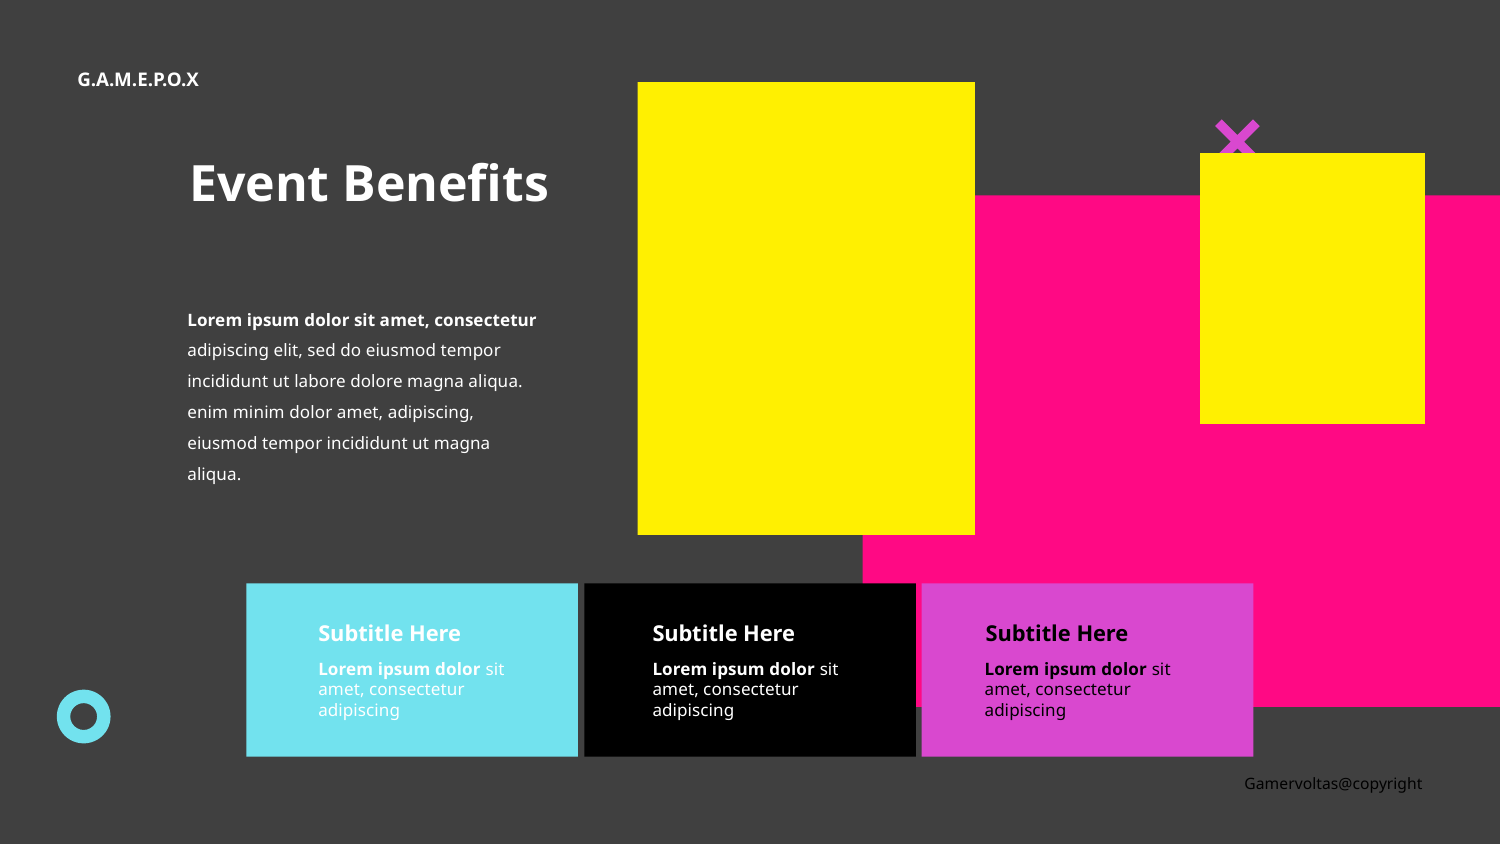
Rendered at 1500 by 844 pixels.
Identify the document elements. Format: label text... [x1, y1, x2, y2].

text_box [1213, 117, 1262, 153]
text_box [583, 582, 917, 758]
text_box [55, 688, 112, 745]
text_box Gamervoltas@copyright [1181, 766, 1438, 800]
text_box G.A.M.E.P.O.X [62, 60, 229, 98]
text_box Lorem ipsum dolor sit amet, consectetur adipiscing [652, 657, 868, 720]
picture [1199, 153, 1425, 424]
text_box Event Benefits [174, 143, 636, 219]
text_box [921, 582, 1254, 758]
text_box Subtitle Here [652, 619, 846, 646]
text_box Lorem ipsum dolor sit amet, consectetur adipiscing [984, 657, 1200, 720]
text_box Lorem ipsum dolor sit amet, consectetur adipiscing [318, 657, 533, 720]
text_box [245, 582, 579, 758]
text_box Subtitle Here [318, 619, 512, 646]
text_box Subtitle Here [985, 619, 1179, 646]
picture [637, 82, 975, 535]
text_box Lorem ipsum dolor sit amet, consectetur adipiscing elit, sed do eiusmod tempor incididunt ut labore dolore magna aliqua. enim minim dolor amet, adipiscing, eiusmod tempor incididunt ut magna aliqua. [187, 298, 543, 484]
